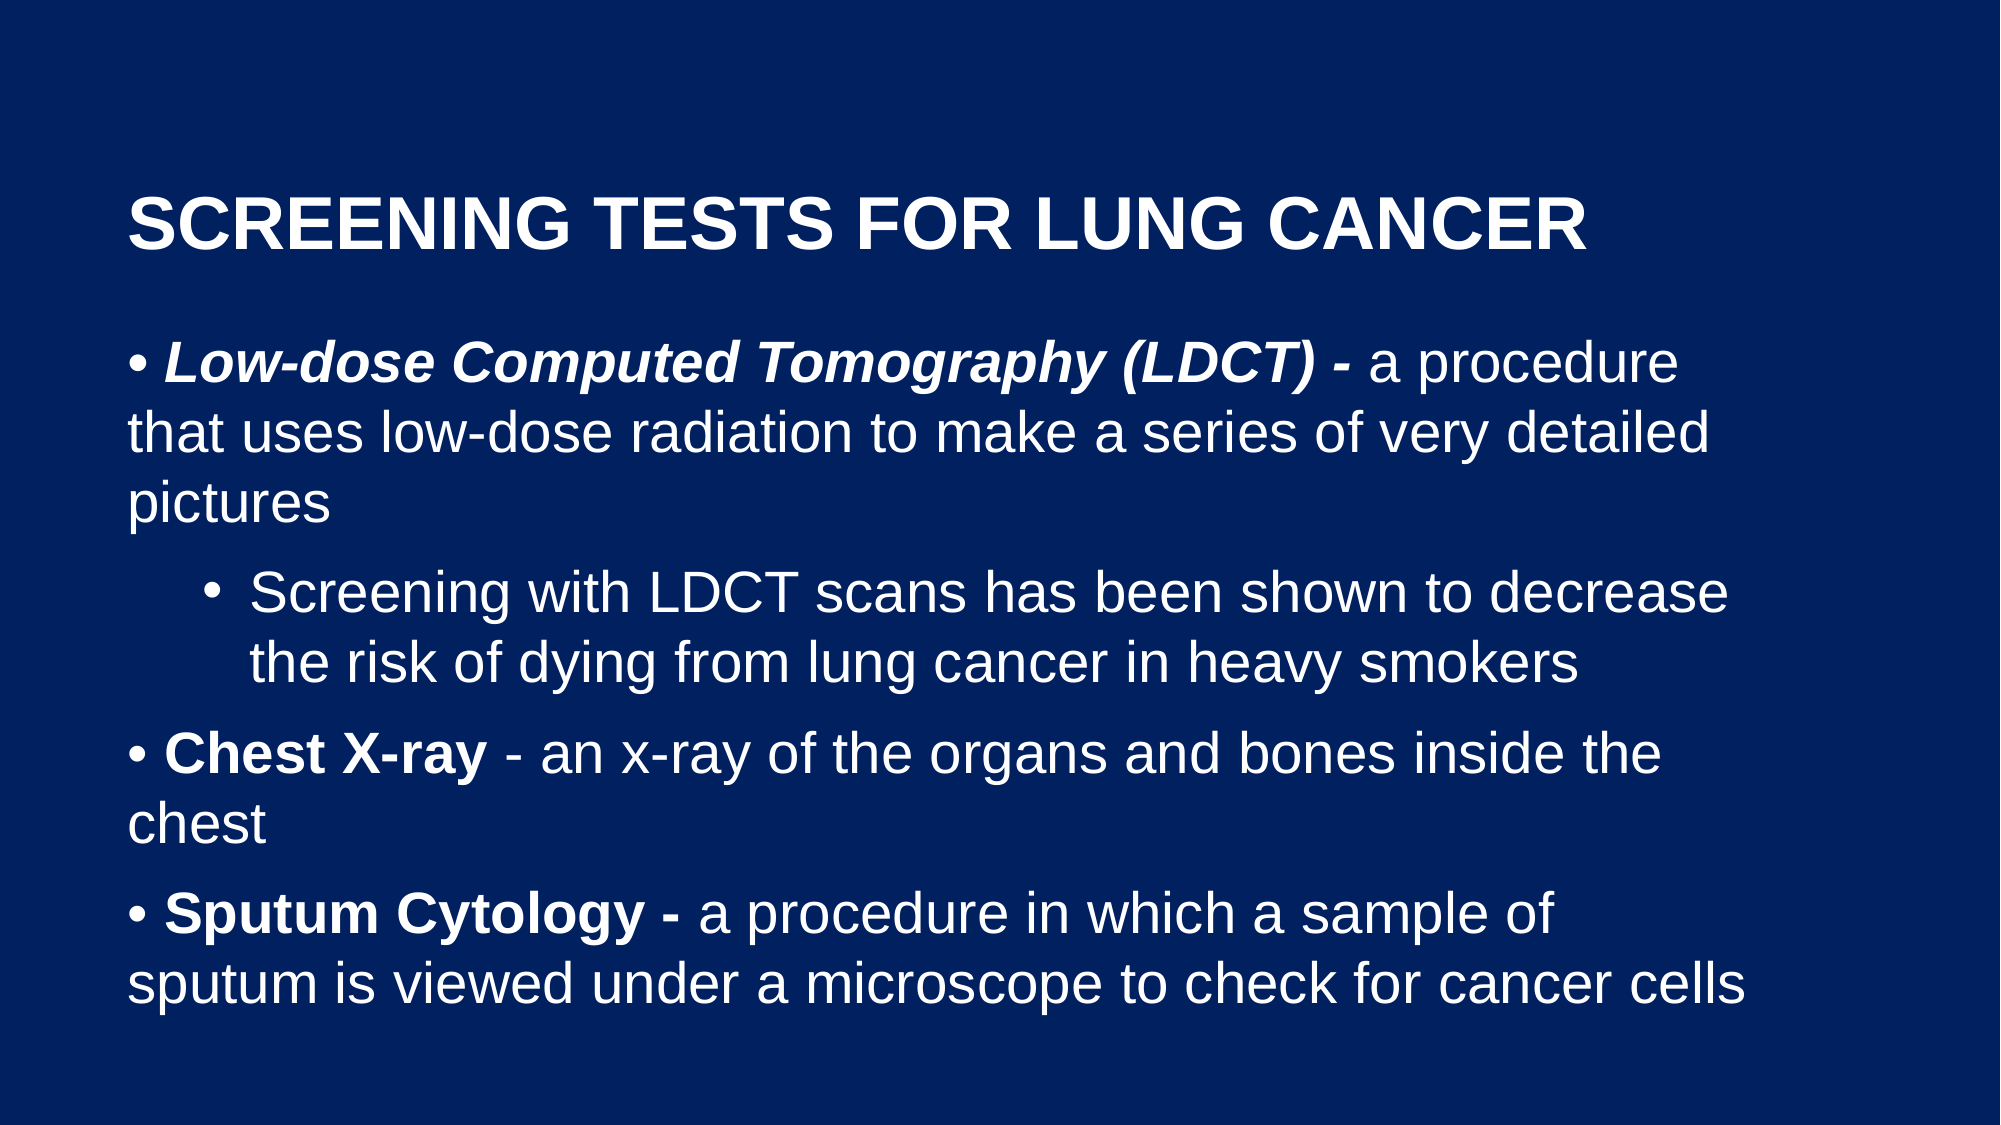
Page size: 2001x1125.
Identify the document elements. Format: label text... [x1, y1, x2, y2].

list • Low-dose Computed Tomography (LDCT) - a procedure that uses low-dose radiation to make a series of very detailed pictures Screening with LDCT scans has been shown to decrease the risk of dying from lung cancer in heavy smokers • Chest X-ray - an x-ray of the organs and bones inside the chest • Sputum Cytology - a procedure in which a sample of sputum is viewed under a microscope to check for cancer cells [112, 312, 1775, 1118]
title Screening Tests for Lung Cancer [112, 99, 1775, 312]
